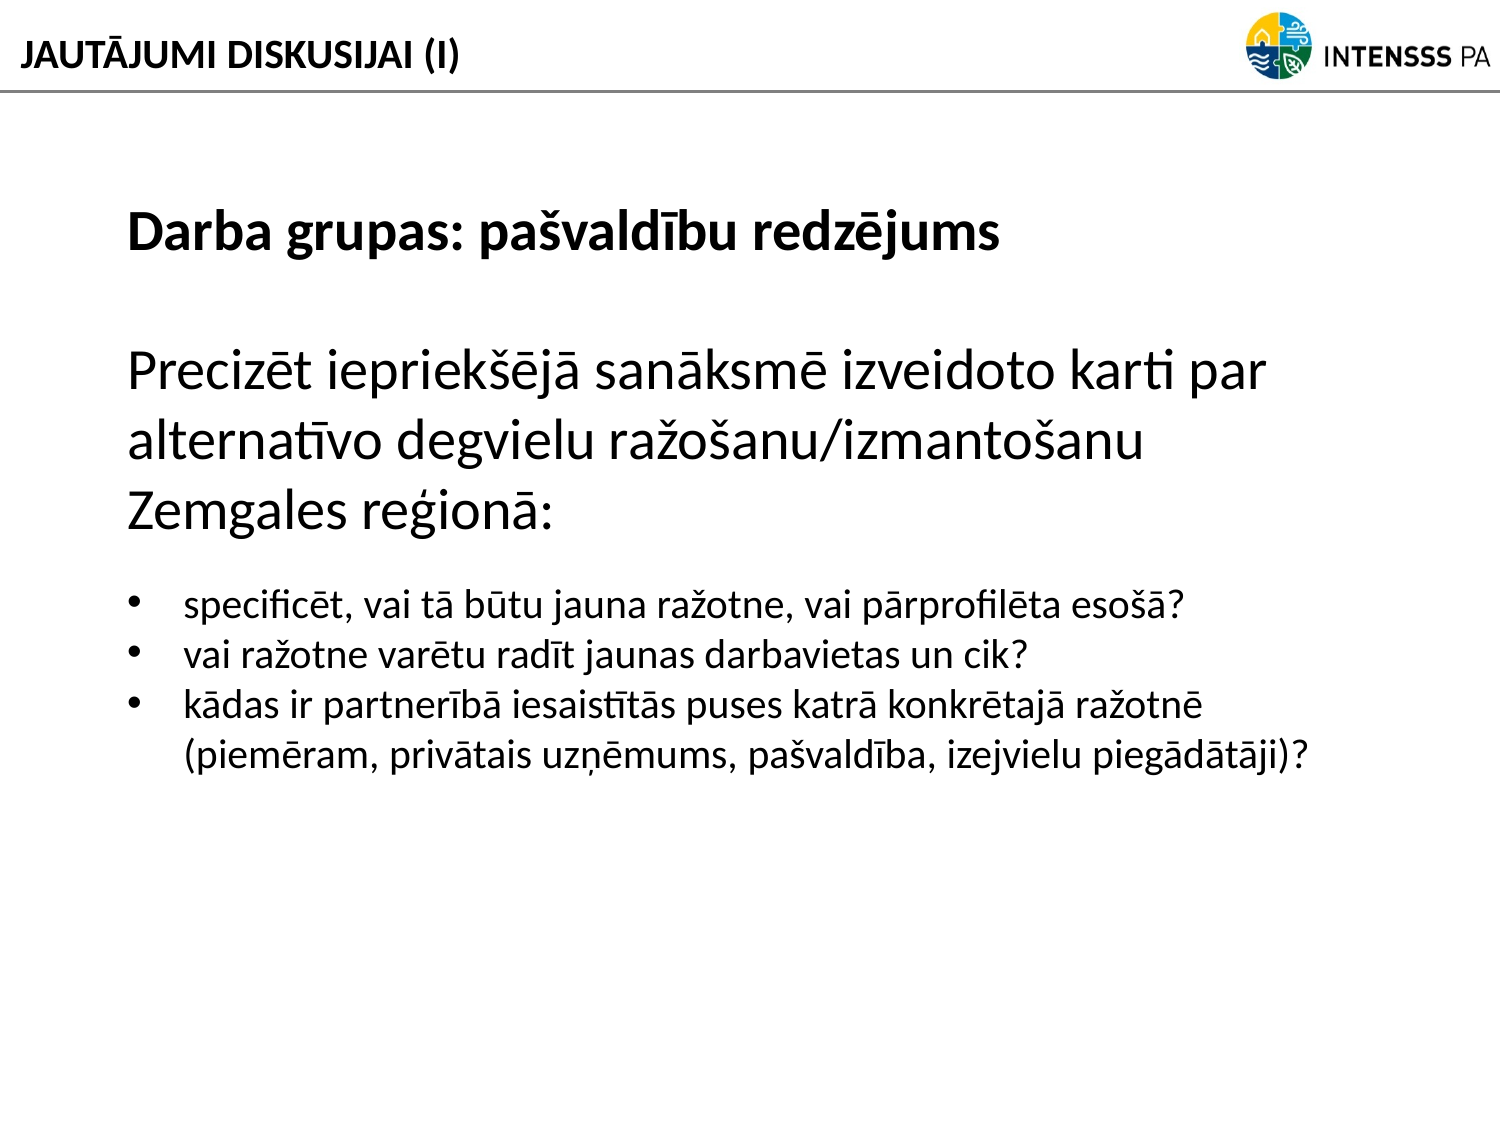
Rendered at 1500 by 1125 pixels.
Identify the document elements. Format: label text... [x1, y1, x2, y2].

text_box Darba grupas: pašvaldību redzējums Precizēt iepriekšējā sanāksmē izveidoto karti par alternatīvo degvielu ražošanu/izmantošanu Zemgales reģionā: specificēt, vai tā būtu jauna ražotne, vai pārprofilēta esošā? vai ražotne varētu radīt jaunas darbavietas un cik? kādas ir partnerībā iesaistītās puses katrā konkrētajā ražotnē (piemēram, privātais uzņēmums, pašvaldība, izejvielu piegādātāji)? [112, 184, 1388, 1024]
text_box JAUTĀJUMI DISKUSIJAI (I) [5, 19, 668, 84]
picture [1239, 7, 1495, 85]
